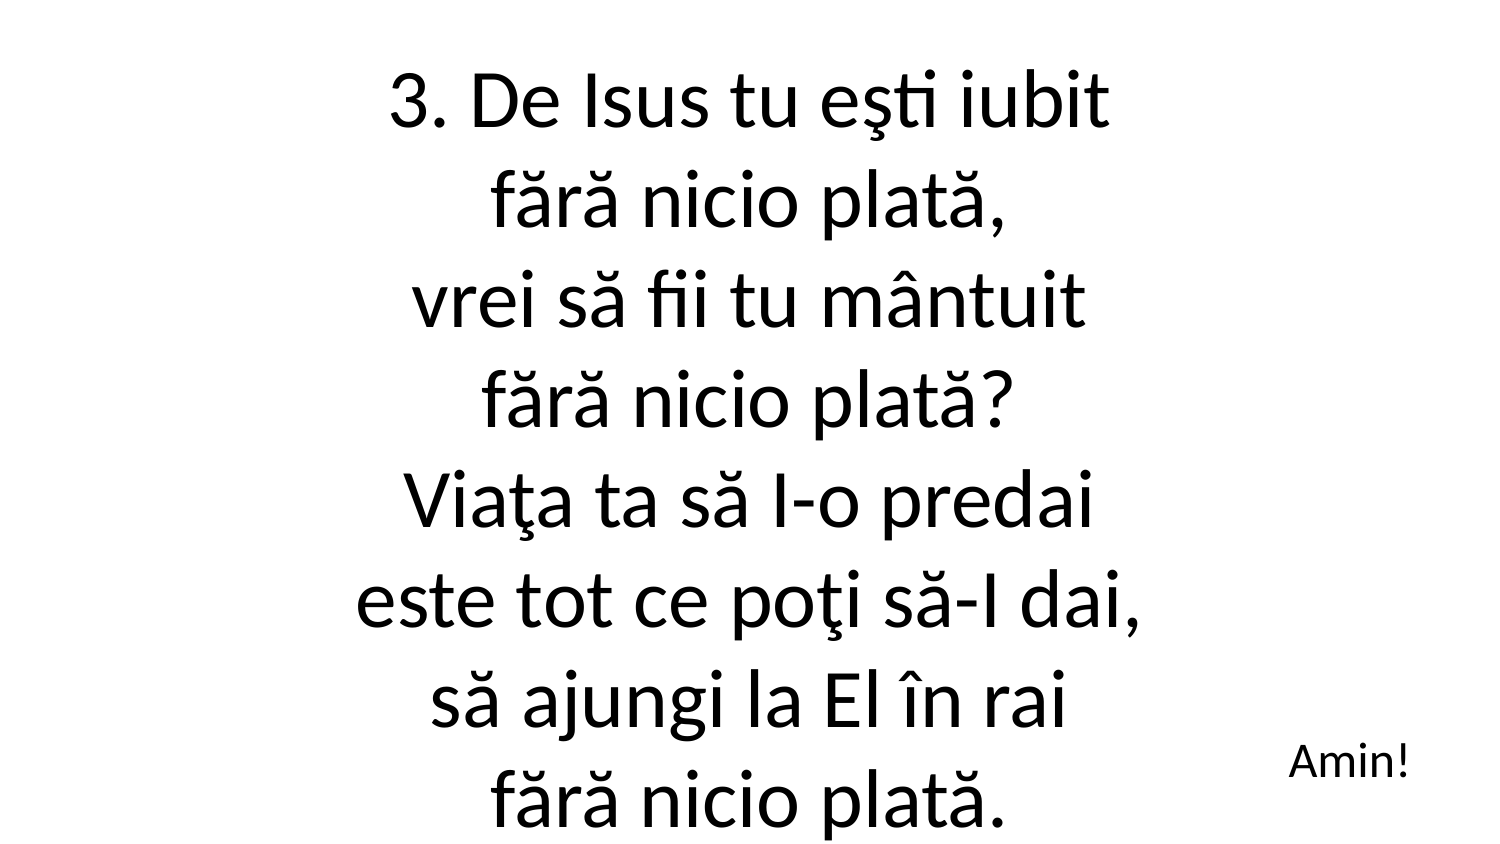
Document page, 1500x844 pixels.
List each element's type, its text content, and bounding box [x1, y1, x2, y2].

text_box 3. De Isus tu eşti iubit fără nicio plată, vrei să fii tu mântuit fără nicio plată? Viaţa ta să I-o predai este tot ce poţi să-I dai, să ajungi la El în rai fără nicio plată. [340, 0, 1160, 844]
text_box Amin! [1273, 674, 1427, 795]
